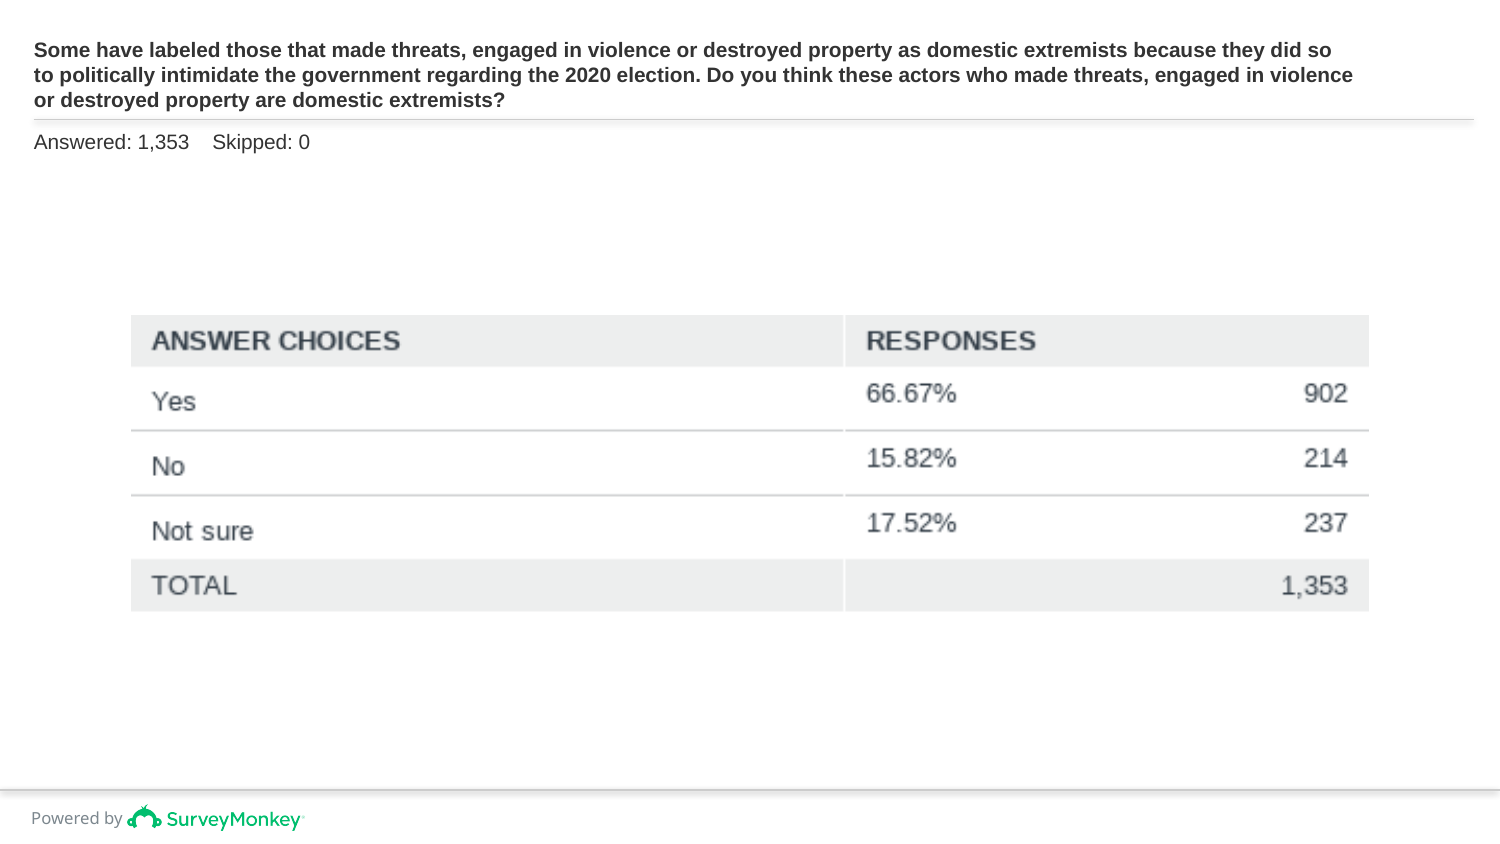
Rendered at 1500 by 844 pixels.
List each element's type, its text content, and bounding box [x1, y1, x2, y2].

picture [131, 315, 1369, 615]
picture [116, 793, 316, 842]
list Answered: 1,353 Skipped: 0 [18, 120, 894, 162]
title Some have labeled those that made threats, engaged in violence or destroyed property as domestic extremists because they did so to politically intimidate the government regarding the 2020 election. Do you think these actors who made threats, engaged in violence or destroyed property are domestic extremists? [18, 54, 1369, 119]
